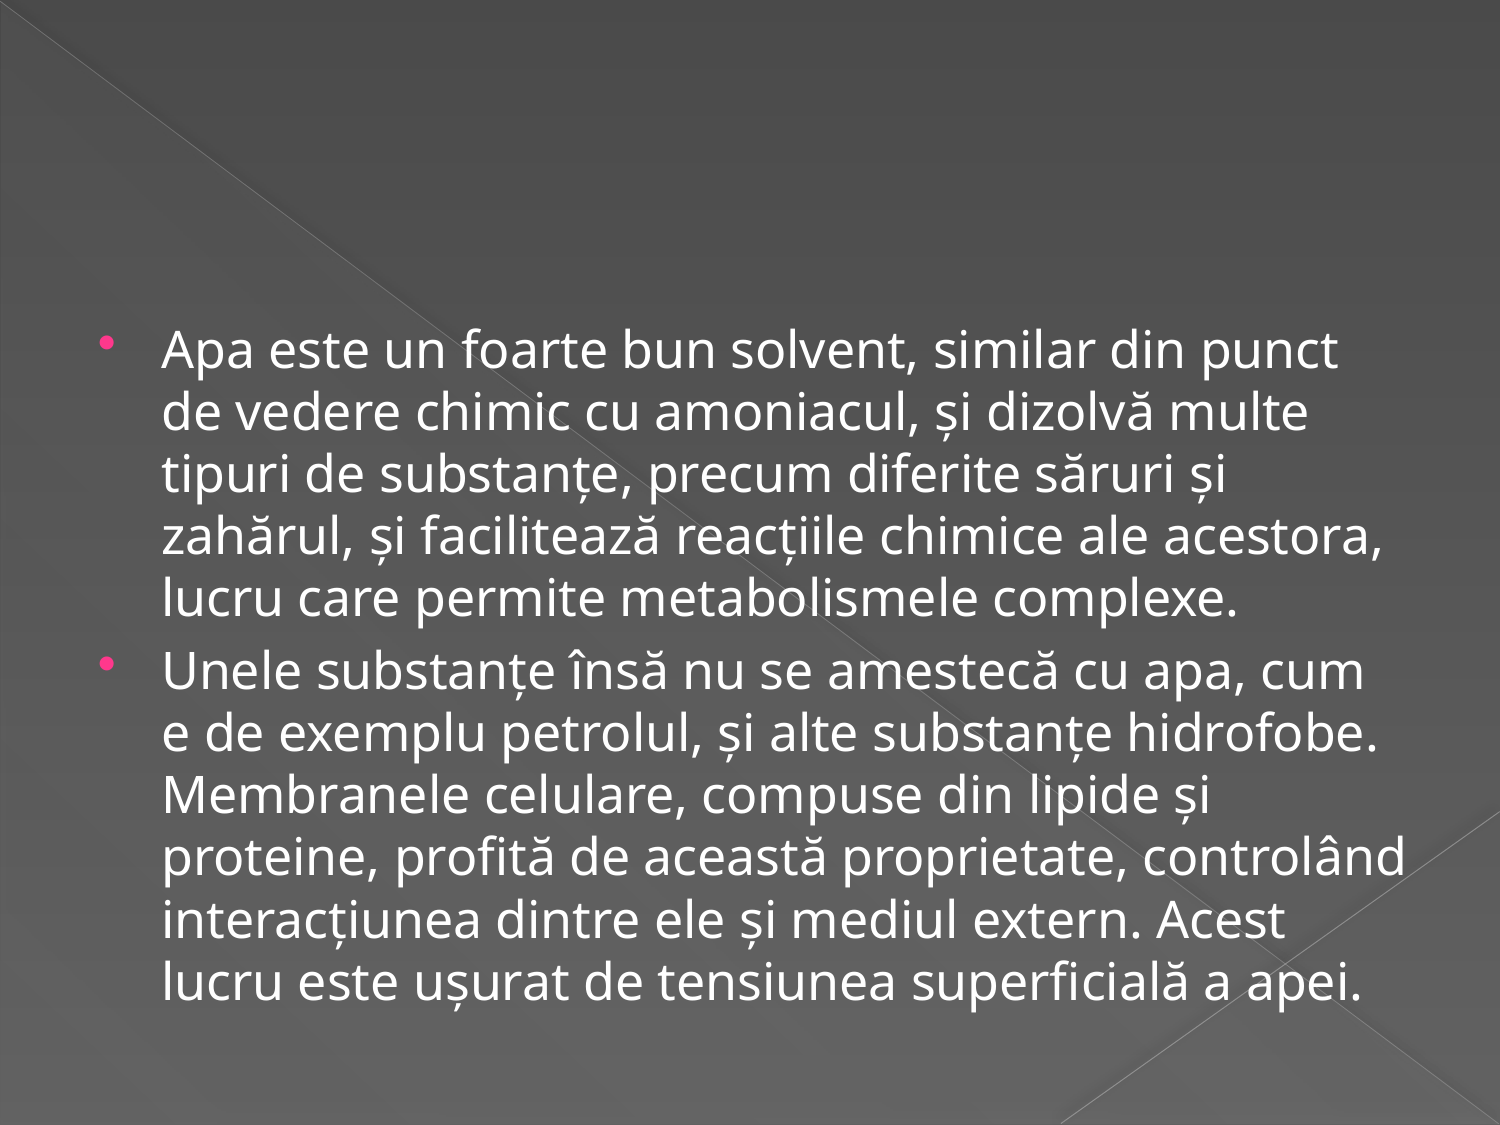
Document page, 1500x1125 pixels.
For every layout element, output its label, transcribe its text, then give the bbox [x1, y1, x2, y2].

list Apa este un foarte bun solvent, similar din punct de vedere chimic cu amoniacul, și dizolvă multe tipuri de substanțe, precum diferite săruri și zahărul, și facilitează reacțiile chimice ale acestora, lucru care permite metabolismele complexe. Unele substanțe însă nu se amestecă cu apa, cum e de exemplu petrolul, și alte substanțe hidrofobe. Membranele celulare, compuse din lipide și proteine, profită de această proprietate, controlând interacțiunea dintre ele și mediul extern. Acest lucru este ușurat de tensiunea superficială a apei. [75, 308, 1425, 1059]
